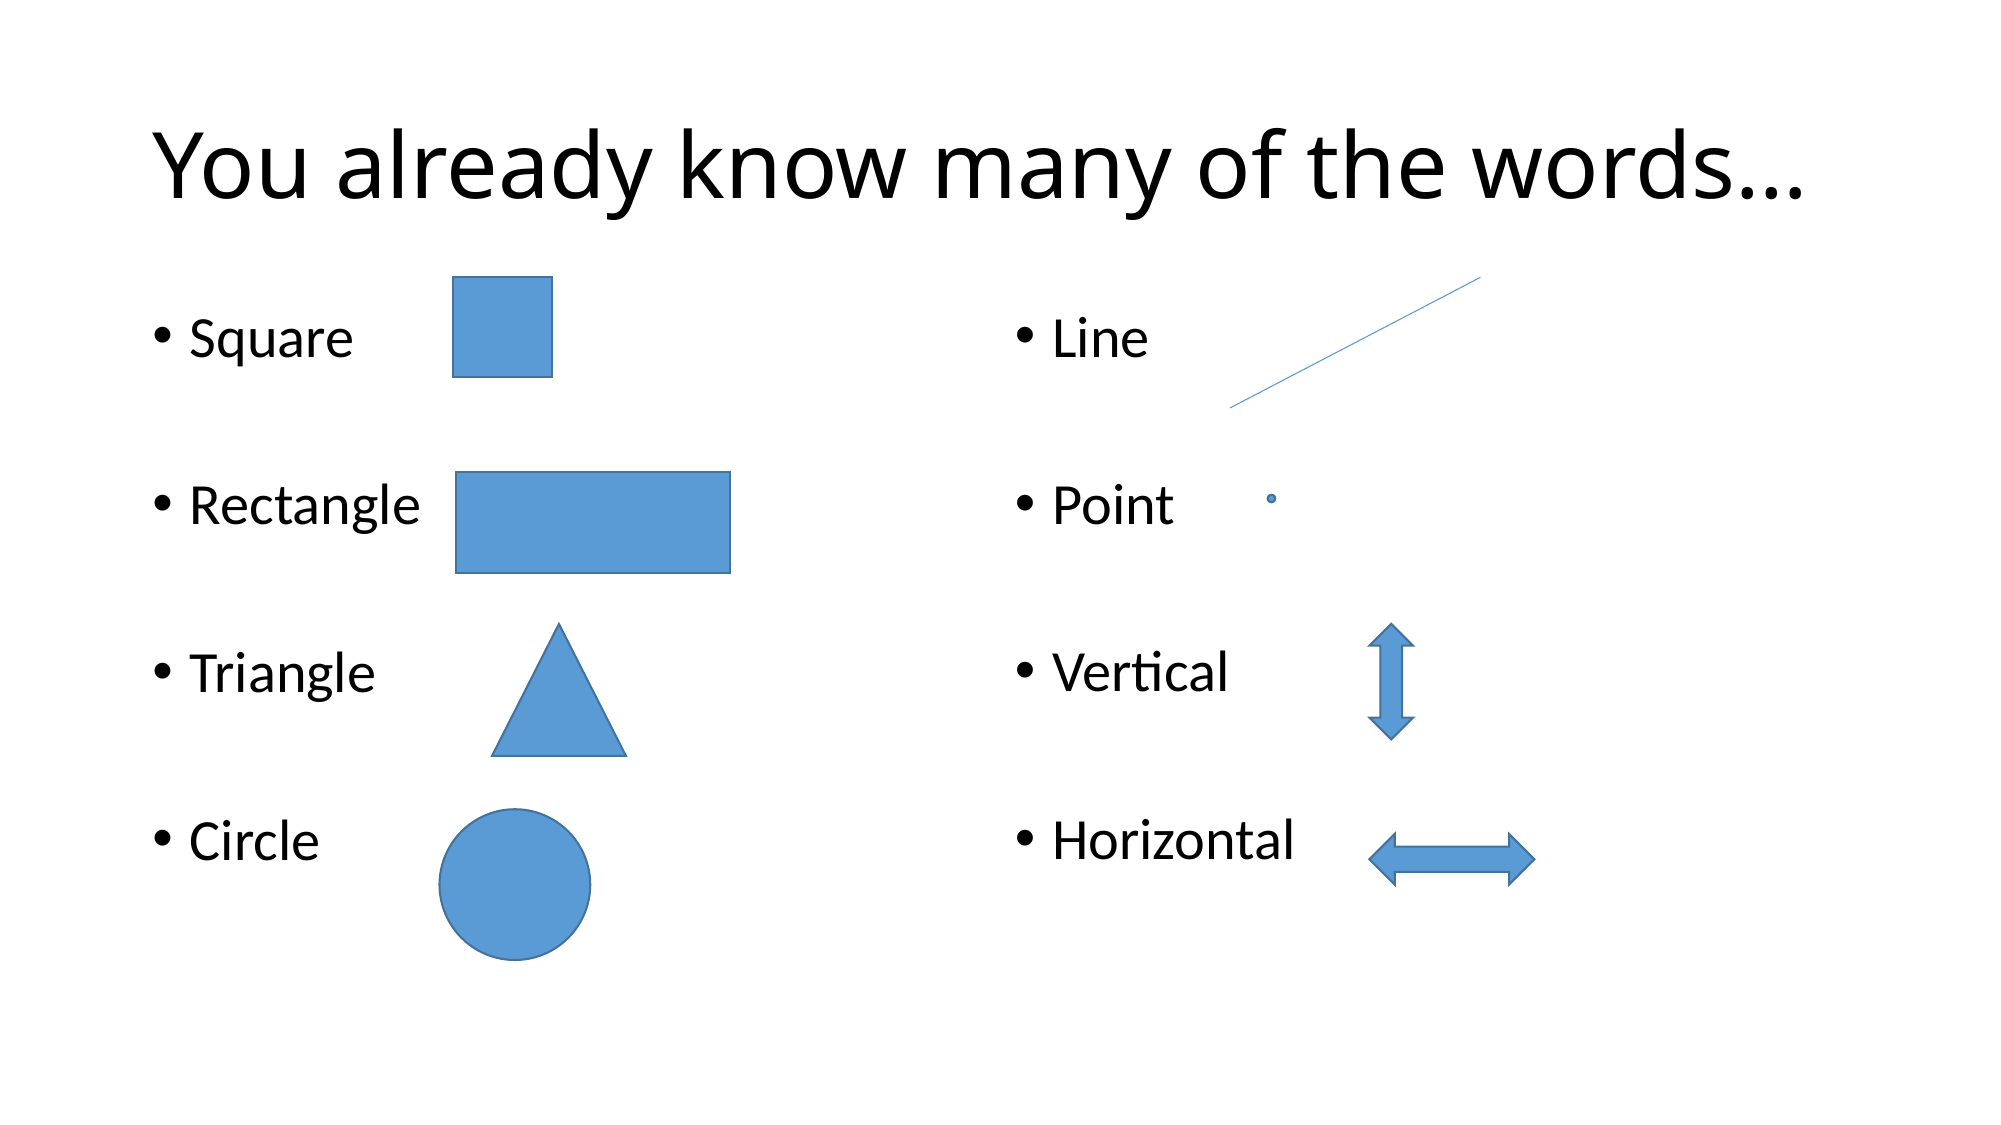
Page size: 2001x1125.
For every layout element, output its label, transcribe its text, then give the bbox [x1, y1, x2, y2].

text_box [452, 276, 553, 378]
list Square Rectangle Triangle Circle [137, 299, 527, 1014]
text_box [1367, 831, 1536, 888]
text_box [455, 471, 731, 574]
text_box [1229, 277, 1481, 408]
text_box [438, 808, 592, 962]
text_box [1266, 493, 1277, 504]
text_box [490, 621, 628, 757]
text_box [1366, 622, 1416, 741]
text_box Line Point Vertical Horizontal [999, 299, 1389, 1014]
title You already know many of the words… [137, 59, 1863, 278]
